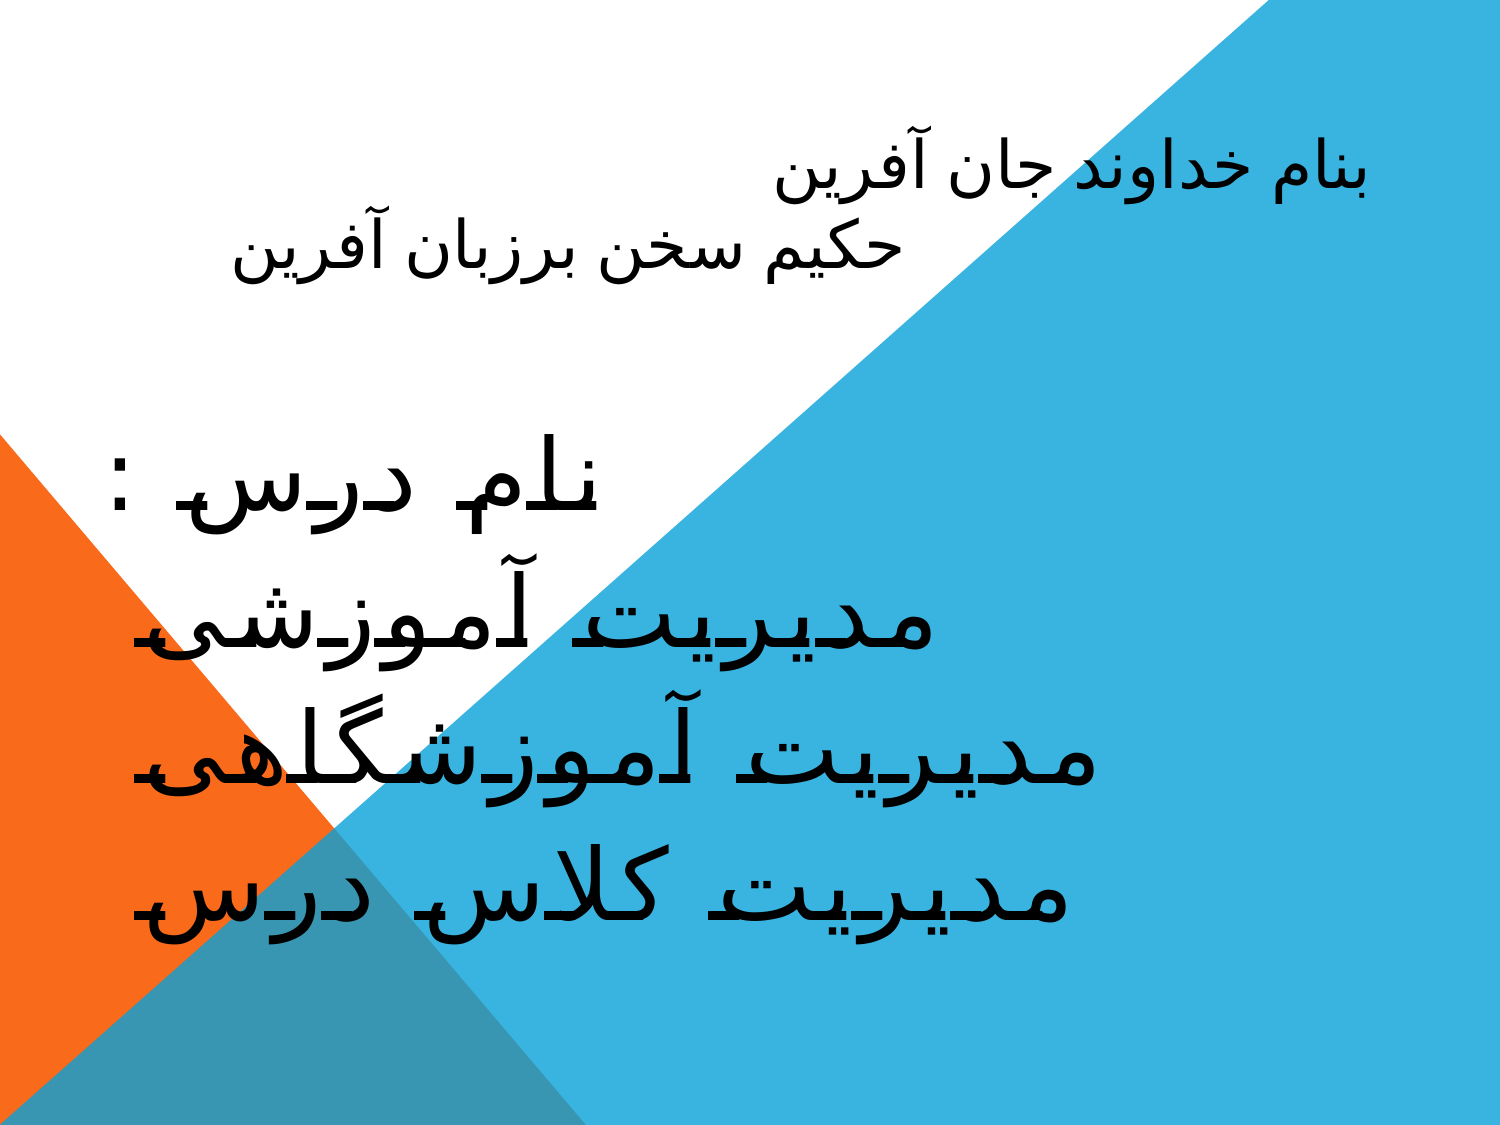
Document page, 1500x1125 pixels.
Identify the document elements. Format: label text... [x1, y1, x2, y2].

title بنام خداوند جان آفرین حکیم سخن برزبان آفرین [112, 42, 1388, 284]
subtitle نام درس : مدیریت آموزشی مدیریت آموزشگاهی مدیریت کلاس درس [88, 408, 1412, 1012]
